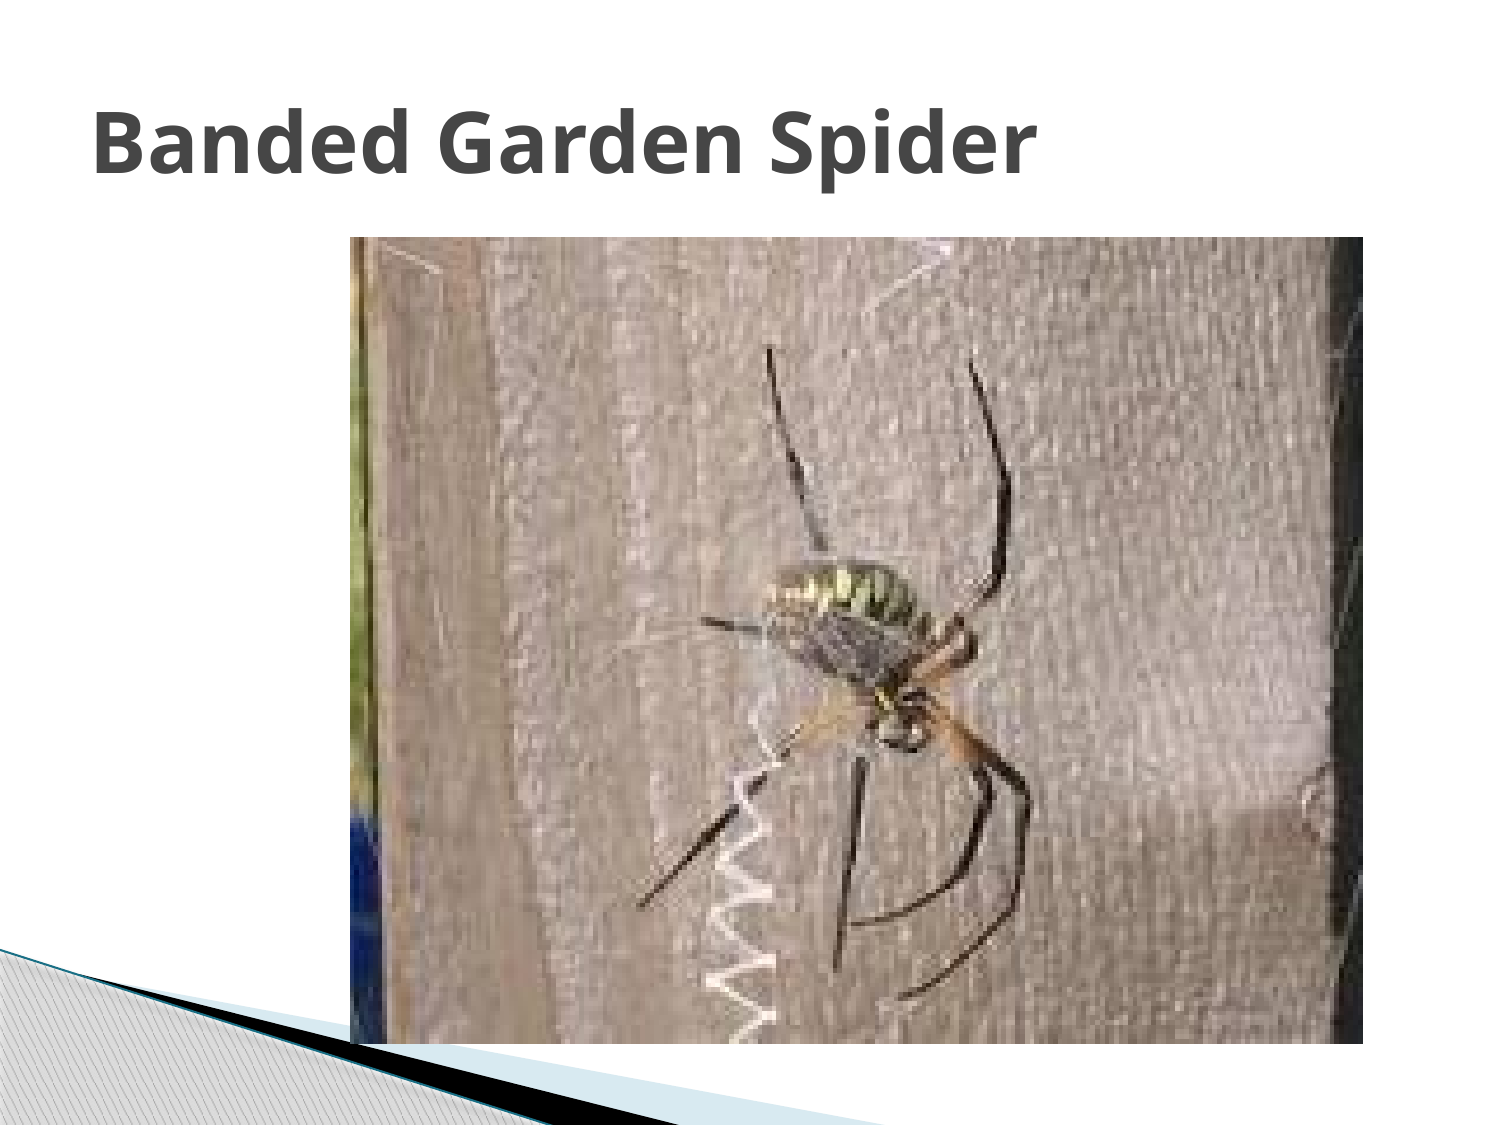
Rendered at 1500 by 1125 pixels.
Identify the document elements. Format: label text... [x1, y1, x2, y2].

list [349, 237, 1363, 1045]
title Banded Garden Spider [75, 45, 1425, 233]
